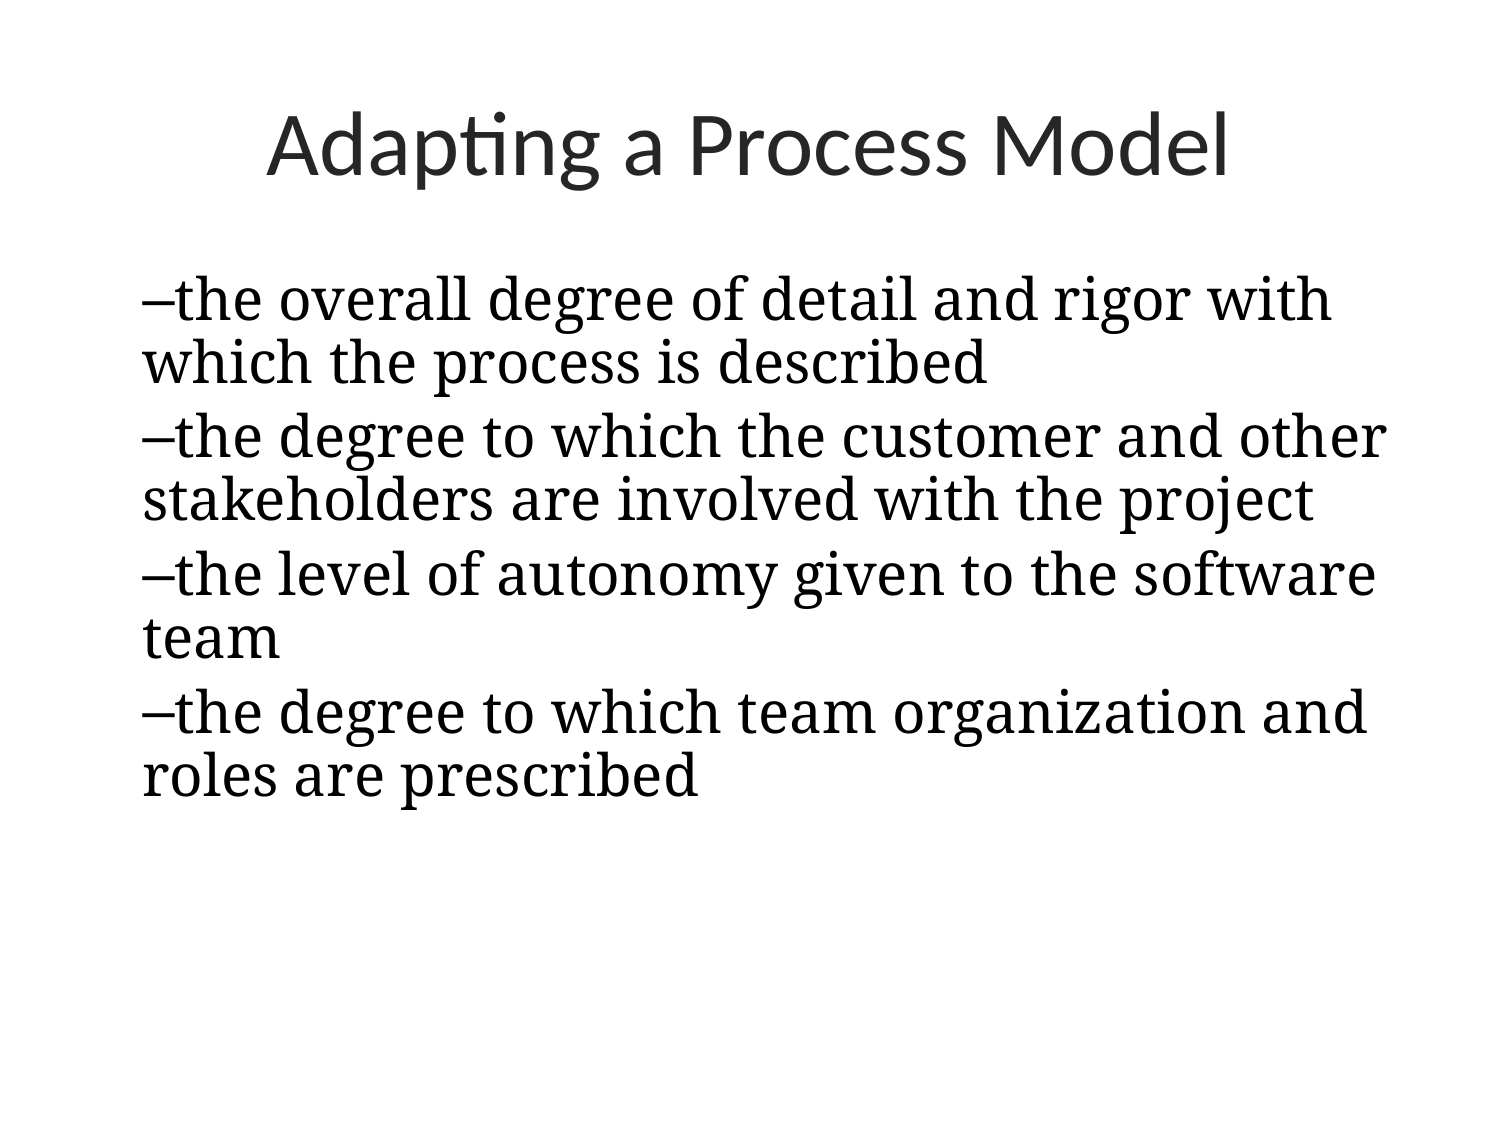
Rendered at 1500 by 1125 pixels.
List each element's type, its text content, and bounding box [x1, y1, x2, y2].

list the overall degree of detail and rigor with which the process is described the degree to which the customer and other stakeholders are involved with the project the level of autonomy given to the software team the degree to which team organization and roles are prescribed [75, 262, 1425, 1005]
title Adapting a Process Model [75, 45, 1425, 233]
